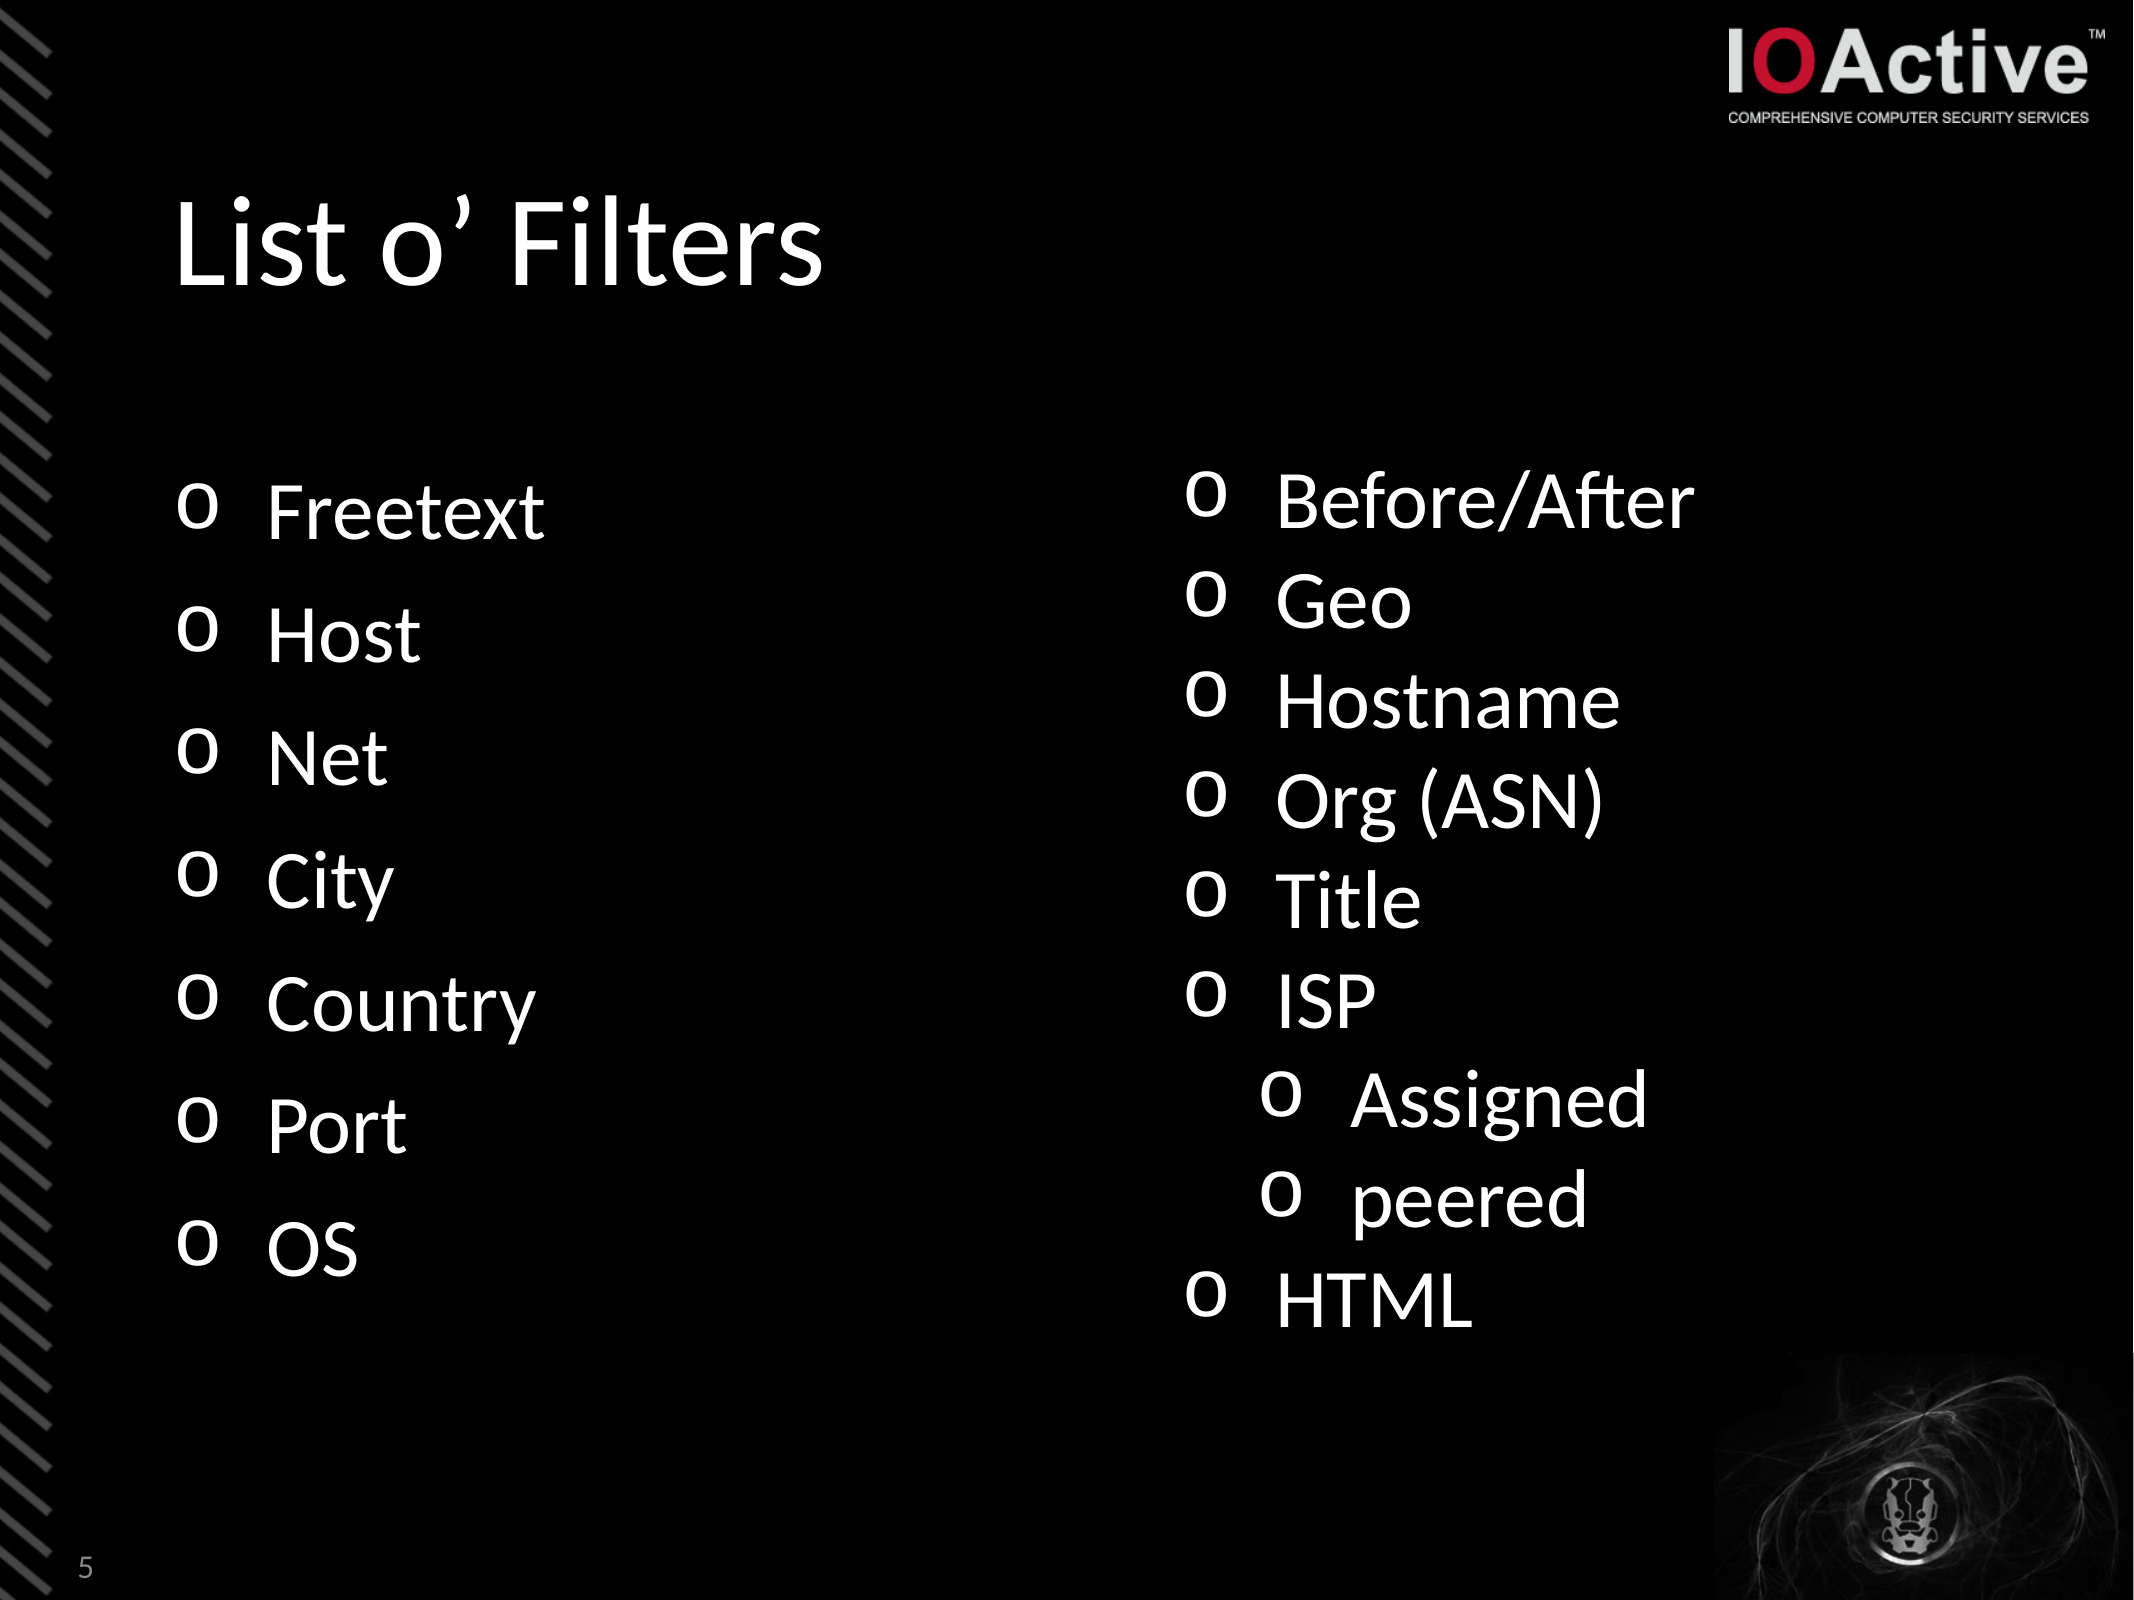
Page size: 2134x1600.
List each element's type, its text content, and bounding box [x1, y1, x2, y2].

picture [0, 0, 55, 1600]
slide_number 5 [60, 1538, 110, 1592]
list Freetext Host Net City Country Port OS [166, 450, 1092, 1388]
picture [1714, 1353, 2134, 1600]
text_box Before/After Geo Hostname Org (ASN) Title ISP Assigned peered HTML [1166, 437, 2055, 1452]
picture [1729, 24, 2105, 123]
title List o’ Filters [166, 125, 1905, 343]
